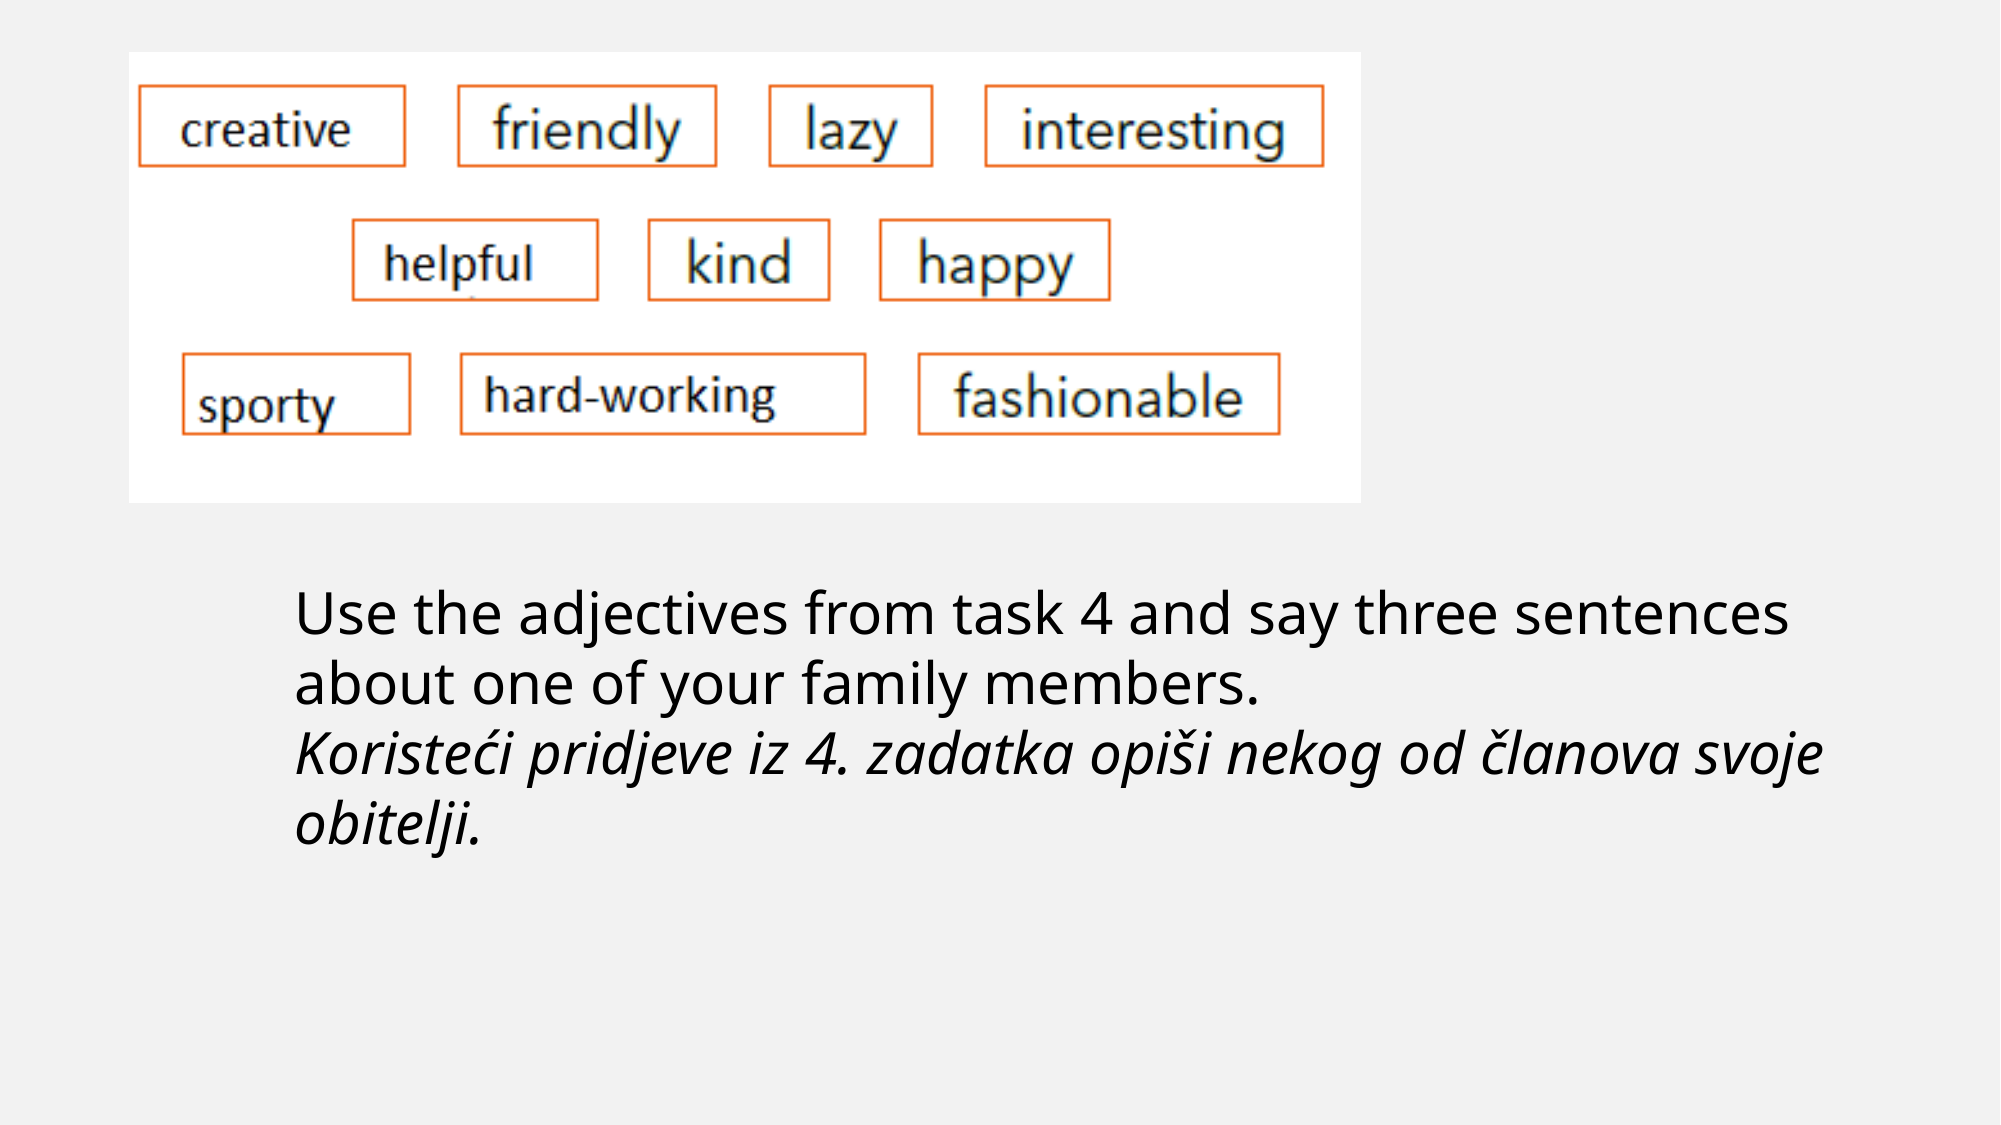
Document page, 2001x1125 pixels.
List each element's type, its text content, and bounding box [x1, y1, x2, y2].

text_box Use the adjectives from task 4 and say three sentences about one of your family members. Koristeći pridjeve iz 4. zadatka opiši nekog od članova svoje obitelji. [280, 569, 1871, 864]
picture [129, 52, 1362, 503]
